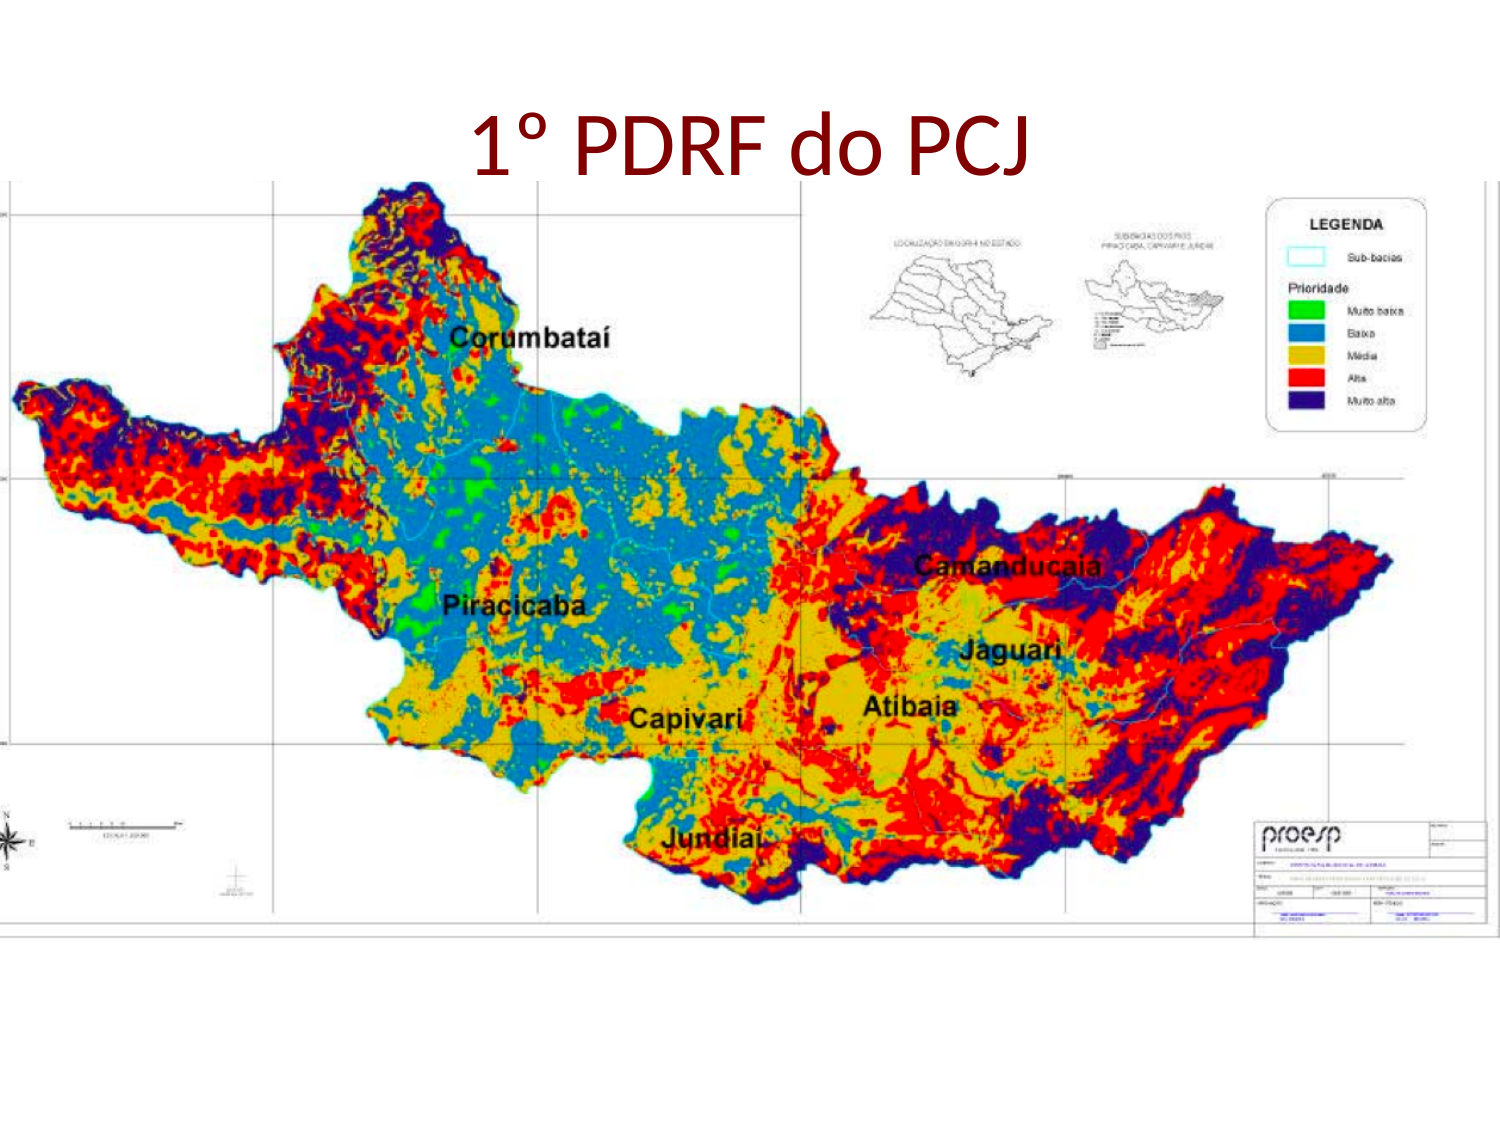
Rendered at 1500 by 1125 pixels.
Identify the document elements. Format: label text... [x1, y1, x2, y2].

title 1º PDRF do PCJ [75, 45, 1425, 180]
picture [0, 181, 1500, 940]
